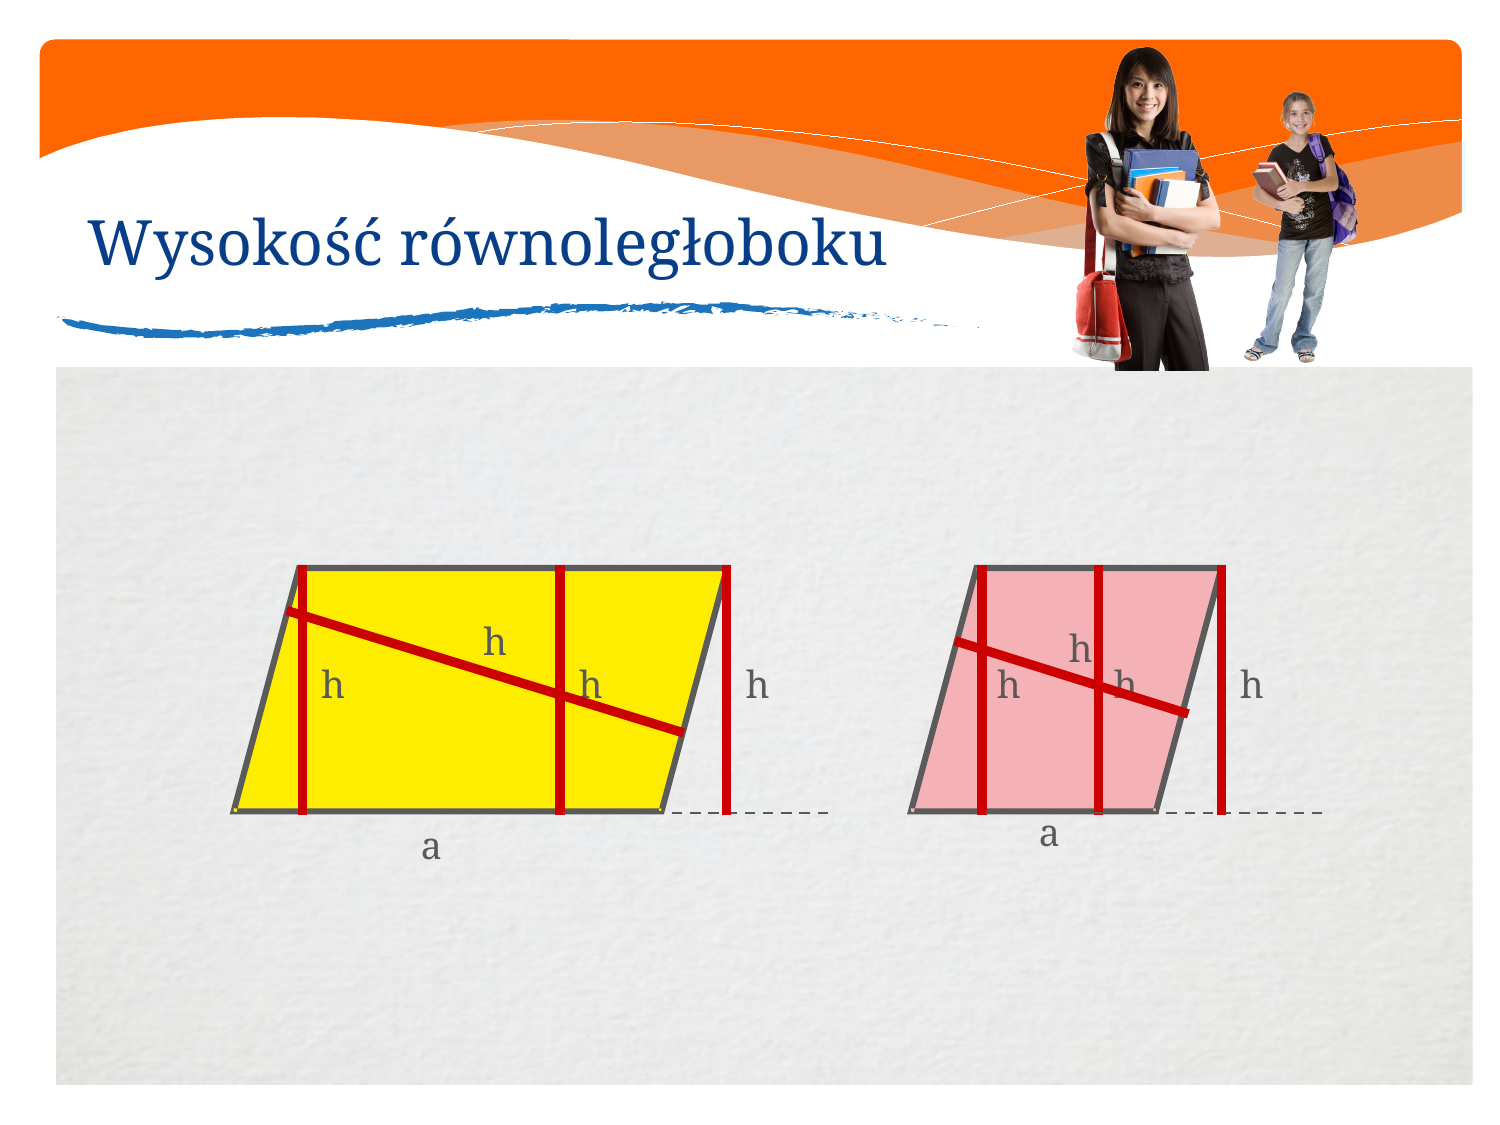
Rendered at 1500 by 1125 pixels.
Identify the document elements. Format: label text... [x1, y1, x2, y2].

picture [55, 300, 980, 339]
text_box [1100, 564, 1220, 811]
text_box Wysokość równoległoboku [72, 195, 1030, 320]
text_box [728, 564, 981, 815]
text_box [303, 564, 559, 608]
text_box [988, 725, 1093, 811]
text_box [954, 640, 1189, 715]
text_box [983, 564, 1098, 638]
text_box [307, 743, 554, 815]
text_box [229, 564, 302, 815]
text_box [561, 564, 726, 811]
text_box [286, 610, 684, 734]
picture [55, 24, 1473, 1125]
